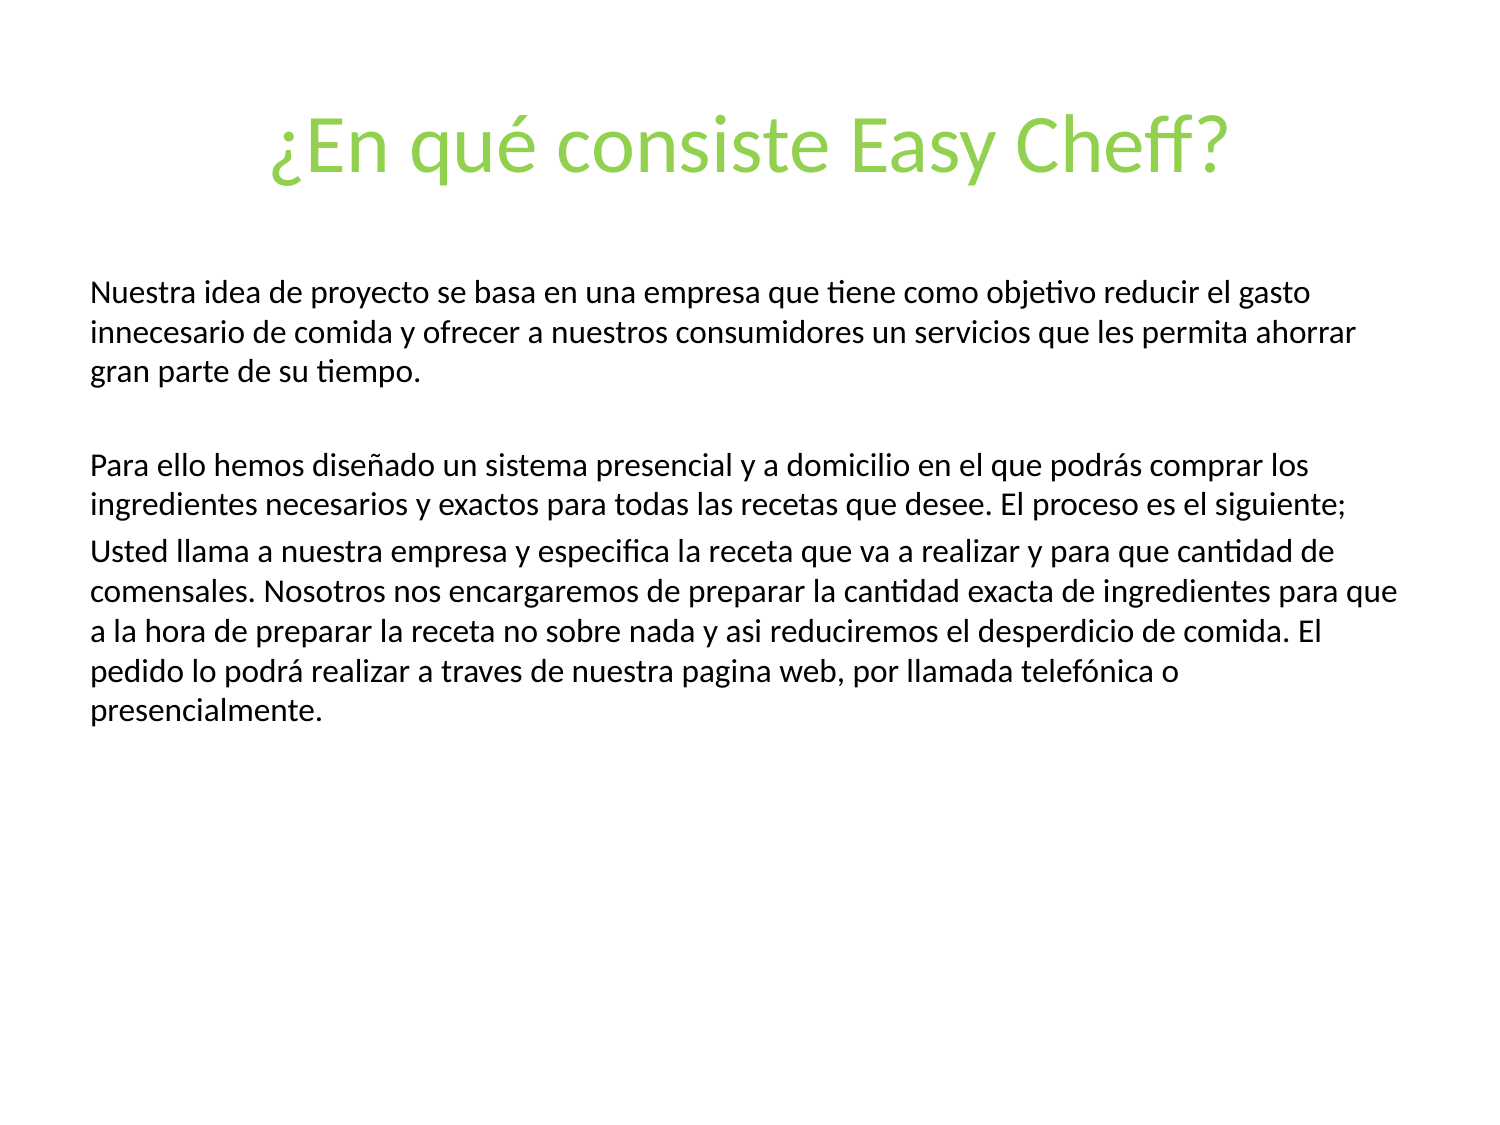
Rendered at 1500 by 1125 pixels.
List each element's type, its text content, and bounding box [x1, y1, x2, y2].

title ¿En qué consiste Easy Cheff? [75, 45, 1425, 233]
list Nuestra idea de proyecto se basa en una empresa que tiene como objetivo reducir el gasto innecesario de comida y ofrecer a nuestros consumidores un servicios que les permita ahorrar gran parte de su tiempo. Para ello hemos diseñado un sistema presencial y a domicilio en el que podrás comprar los ingredientes necesarios y exactos para todas las recetas que desee. El proceso es el siguiente; Usted llama a nuestra empresa y especifica la receta que va a realizar y para que cantidad de comensales. Nosotros nos encargaremos de preparar la cantidad exacta de ingredientes para que a la hora de preparar la receta no sobre nada y asi reduciremos el desperdicio de comida. El pedido lo podrá realizar a traves de nuestra pagina web, por llamada telefónica o presencialmente. [75, 262, 1425, 1005]
